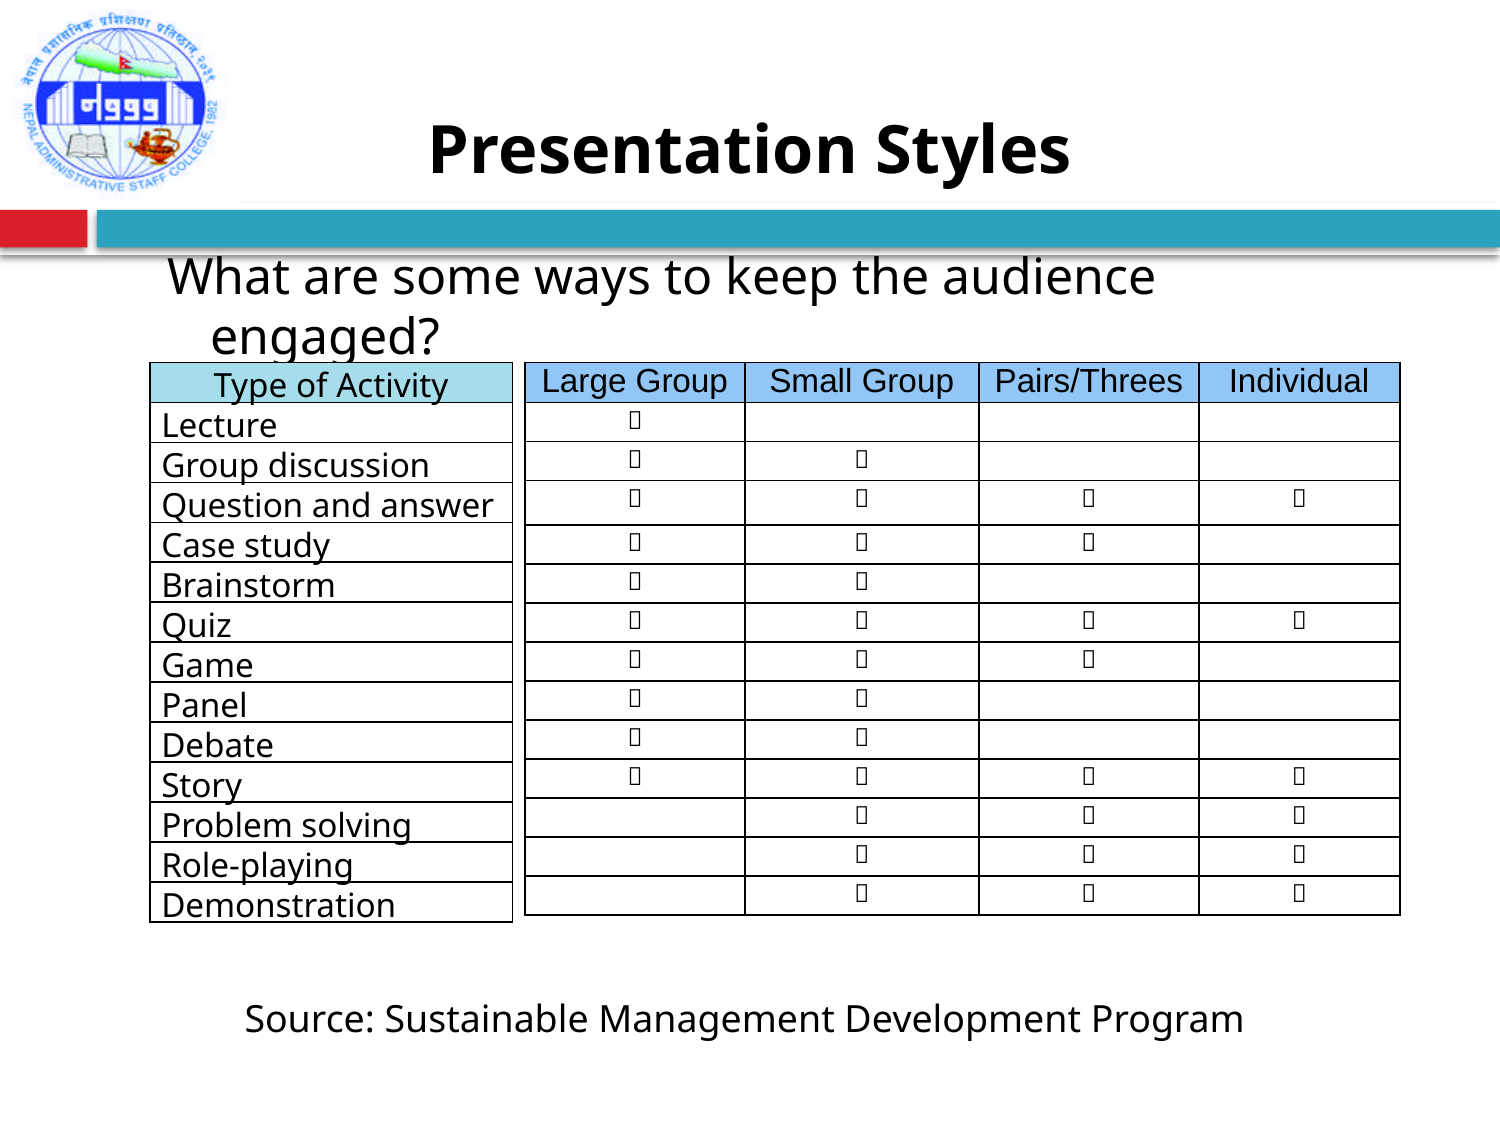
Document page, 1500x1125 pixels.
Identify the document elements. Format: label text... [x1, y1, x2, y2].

table_header Small Group [746, 363, 978, 402]
text_box What are some ways to keep the audience engaged? [152, 237, 1390, 338]
table_cell Role-playing [151, 843, 512, 881]
table_header Type of Activity [151, 363, 512, 402]
table_header Large Group [526, 363, 744, 402]
table_cell [980, 721, 1198, 758]
table_cell Question and answer [151, 483, 512, 522]
table_cell  [980, 877, 1198, 914]
table_header Individual [1200, 363, 1399, 402]
table_cell  [746, 481, 978, 524]
table_cell  [746, 565, 978, 602]
table_cell  [980, 604, 1198, 641]
table_cell [526, 799, 744, 836]
table_cell  [526, 721, 744, 758]
table_cell  [1200, 799, 1399, 836]
table_cell Case study [151, 523, 512, 561]
table_cell  [746, 604, 978, 641]
table_cell Story [151, 763, 512, 801]
table_cell Demonstration [151, 883, 512, 921]
table_cell [980, 403, 1198, 441]
table_cell  [980, 760, 1198, 797]
table_cell  [746, 760, 978, 797]
table_cell Lecture [151, 403, 512, 442]
table_cell  [1200, 604, 1399, 641]
table_cell Panel [151, 683, 512, 721]
table_cell [1200, 565, 1399, 602]
table_cell  [1200, 838, 1399, 875]
table_cell  [526, 403, 744, 441]
table_cell  [746, 643, 978, 680]
table_cell Quiz [151, 603, 512, 641]
table_cell  [526, 643, 744, 680]
table_cell  [980, 481, 1198, 524]
table_cell  [526, 565, 744, 602]
table_cell [1200, 403, 1399, 441]
table_cell Game [151, 643, 512, 681]
table_cell [1200, 643, 1399, 680]
table_cell  [526, 760, 744, 797]
table_cell [980, 682, 1198, 719]
table_cell [1200, 721, 1399, 758]
table_cell  [526, 604, 744, 641]
table_cell  [746, 838, 978, 875]
table_cell  [1200, 481, 1399, 524]
table_cell [1200, 526, 1399, 563]
table_cell  [1200, 760, 1399, 797]
table_cell  [526, 526, 744, 563]
table_cell  [980, 799, 1198, 836]
table_cell Problem solving [151, 803, 512, 841]
table_cell  [746, 682, 978, 719]
table_cell  [746, 721, 978, 758]
picture [1, 0, 236, 208]
table_cell  [746, 799, 978, 836]
table_cell  [746, 526, 978, 563]
table_cell  [980, 526, 1198, 563]
table_cell  [526, 481, 744, 524]
table_cell [746, 403, 978, 441]
table_cell Brainstorm [151, 563, 512, 601]
table_cell  [526, 442, 744, 480]
table_cell  [526, 682, 744, 719]
table_cell [980, 565, 1198, 602]
table_cell [1200, 682, 1399, 719]
table_cell [980, 442, 1198, 480]
table_cell  [980, 838, 1198, 875]
table_cell  [1200, 877, 1399, 914]
table_cell Debate [151, 723, 512, 761]
table_cell [526, 838, 744, 875]
table_cell [1200, 442, 1399, 480]
text_box Source: Sustainable Management Development Program [174, 987, 1325, 1048]
table_cell  [980, 643, 1198, 680]
table_header Pairs/Threes [980, 363, 1198, 402]
table_cell Group discussion [151, 443, 512, 482]
table_cell  [746, 442, 978, 480]
text_box Presentation Styles [99, 99, 1400, 213]
table_cell [526, 877, 744, 914]
table_cell  [746, 877, 978, 914]
